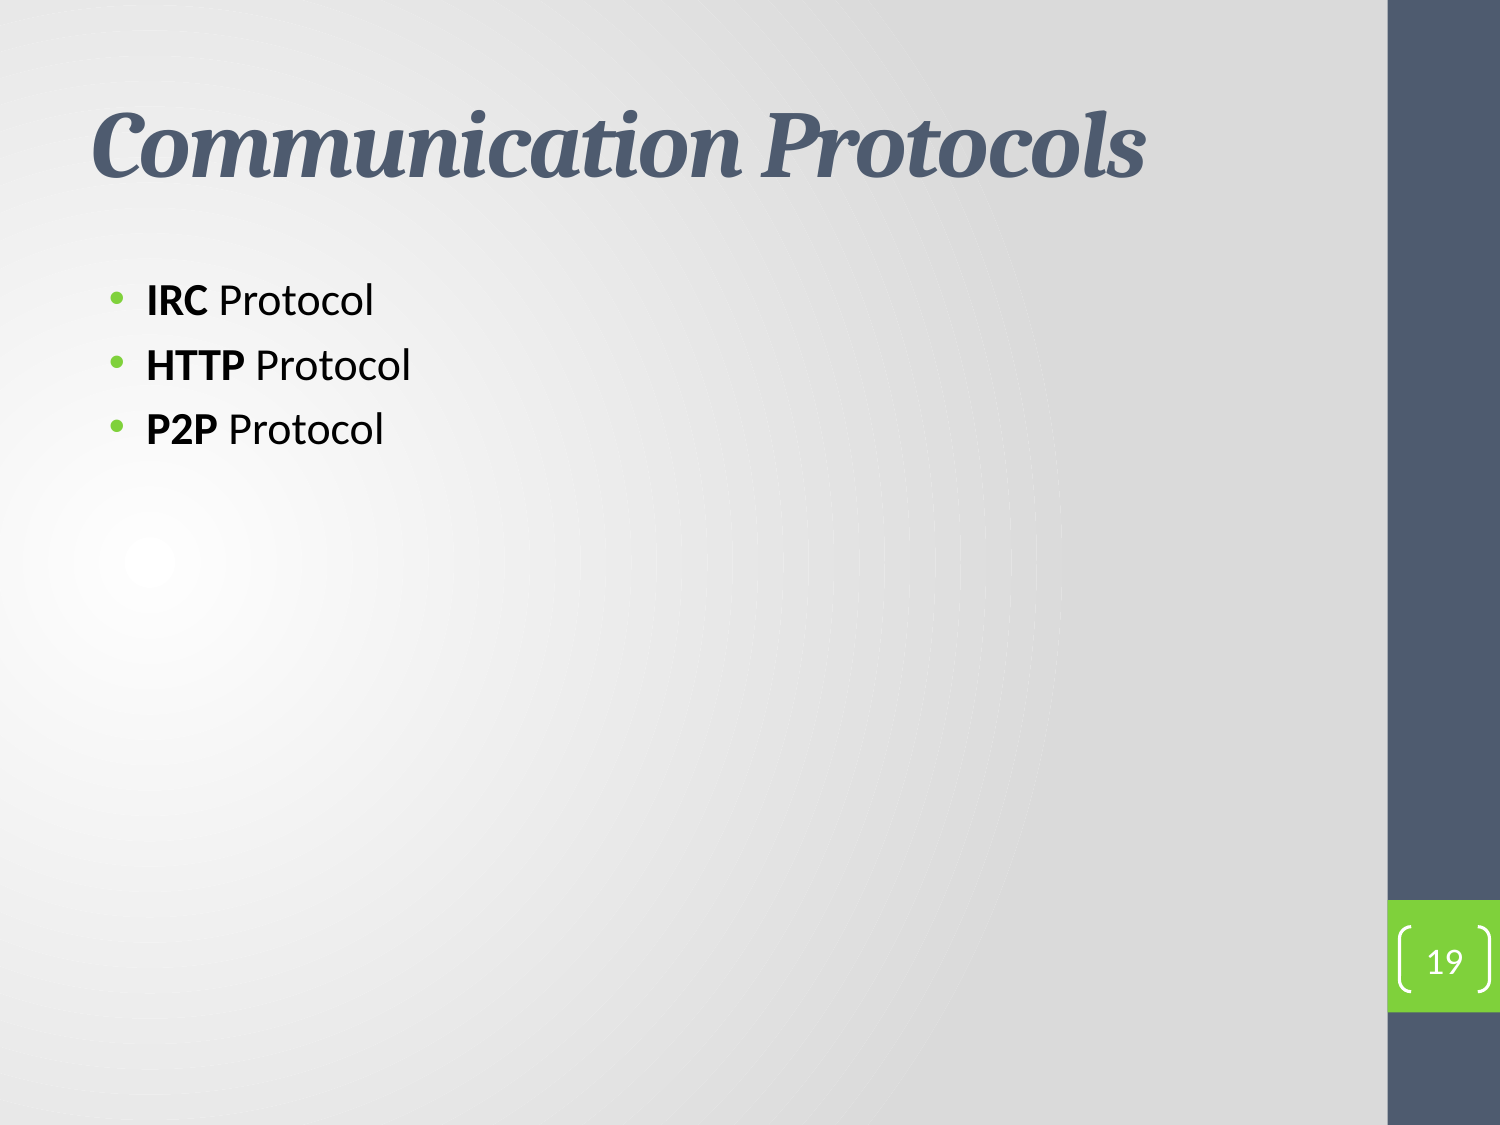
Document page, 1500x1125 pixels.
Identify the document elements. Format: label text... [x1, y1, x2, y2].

title Communication Protocols [75, 45, 1325, 233]
slide_number 19 [1397, 925, 1492, 994]
list IRC Protocol HTTP Protocol P2P Protocol [75, 262, 1325, 1050]
